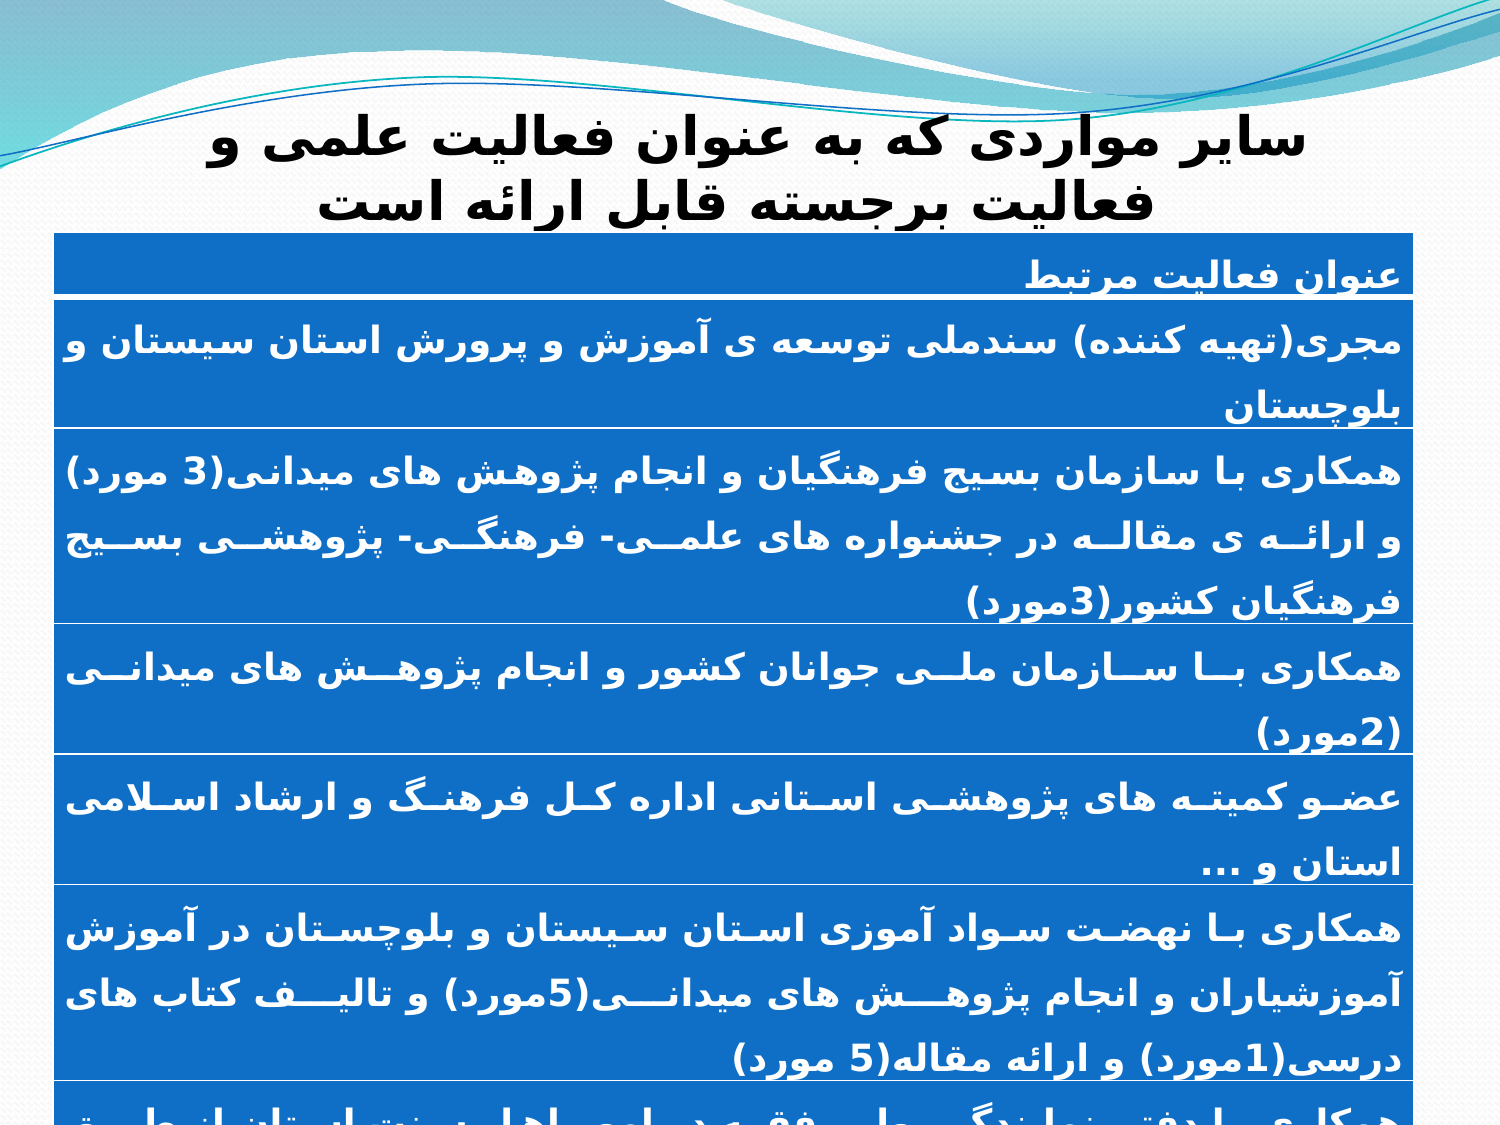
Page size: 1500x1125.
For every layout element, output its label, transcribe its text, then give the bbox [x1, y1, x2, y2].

table_header عنوان فعالیت مرتبط [54, 233, 1413, 294]
table_cell مجری(تهیه کننده) سندملی توسعه ی آموزش و پرورش استان سیستان و بلوچستان [54, 300, 1413, 427]
table_cell عضو کمیته های پژوهشی استانی اداره کل فرهنگ و ارشاد اسلامی استان و ... [54, 755, 1413, 884]
table_cell همکاری با دفتر نمایندگی ولی فقیه در امور اهل سنت استان از طریق تهیه مقاله برای چاپ در نشریه اسوه(11 مورد) و شرکت وارائه ی مقاله درهمایش­علمی­تحقیقی فجر(1مورد) [54, 1081, 1413, 1125]
table_cell همکاری با نهضت سواد آموزی استان سیستان و بلوچستان در آموزش آموزشیاران و انجام پژوهش های میدانی(5مورد) و تالیف کتاب های درسی(1مورد) و ارائه مقاله(5 مورد) [54, 885, 1413, 1080]
table_cell همکاری با سازمان بسیج فرهنگیان و انجام پژوهش های میدانی(3 مورد) و ارائه ی مقاله در جشنواره های علمی- فرهنگی- پژوهشی بسیج فرهنگیان کشور(3مورد) [54, 429, 1413, 623]
list سایر مواردی که به عنوان فعالیت علمی و فعالیت برجسته قابل ارائه است [75, 93, 1425, 1038]
table_cell همکاری با سازمان ملی جوانان کشور و انجام پژوهش های میدانی (2مورد) [54, 624, 1413, 753]
